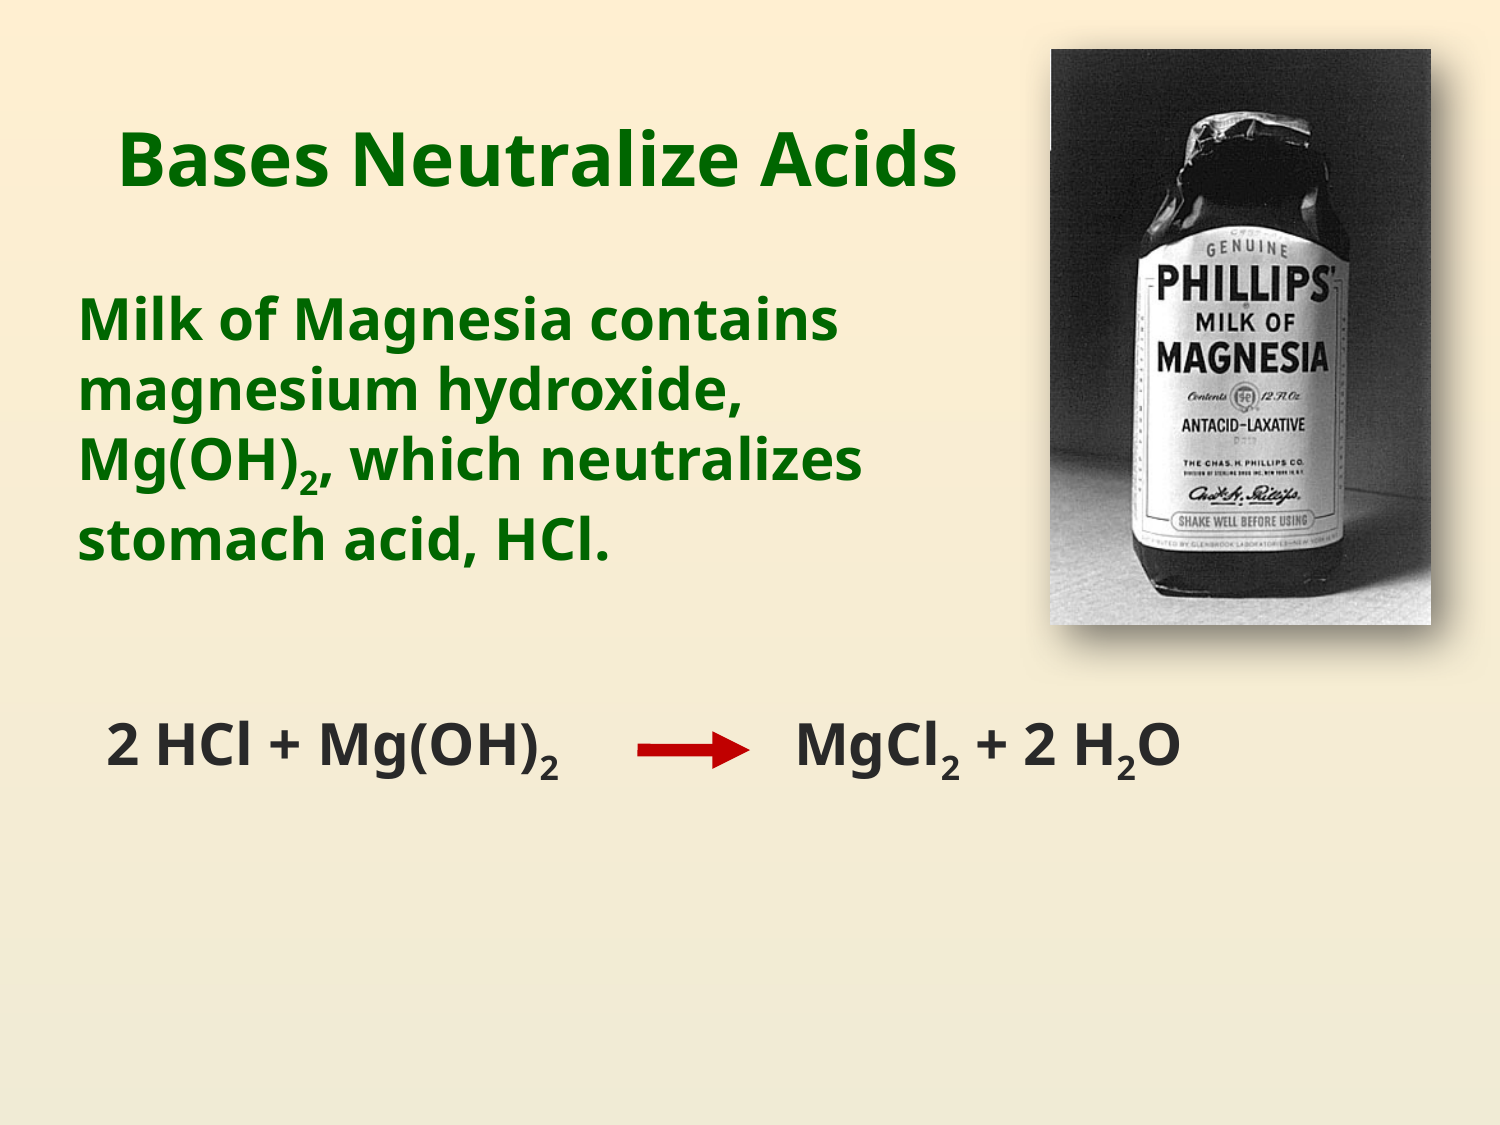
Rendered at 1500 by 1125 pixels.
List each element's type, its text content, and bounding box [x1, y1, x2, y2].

title Bases Neutralize Acids [99, 49, 976, 263]
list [1049, 49, 1431, 626]
text_box Milk of Magnesia contains magnesium hydroxide, Mg(OH)2, which neutralizes stomach acid, HCl. [62, 274, 1028, 580]
text_box MgCl2 + 2 H2O [779, 699, 1198, 795]
text_box 2 HCl + Mg(OH)2 [91, 699, 574, 795]
text_box [637, 743, 751, 757]
